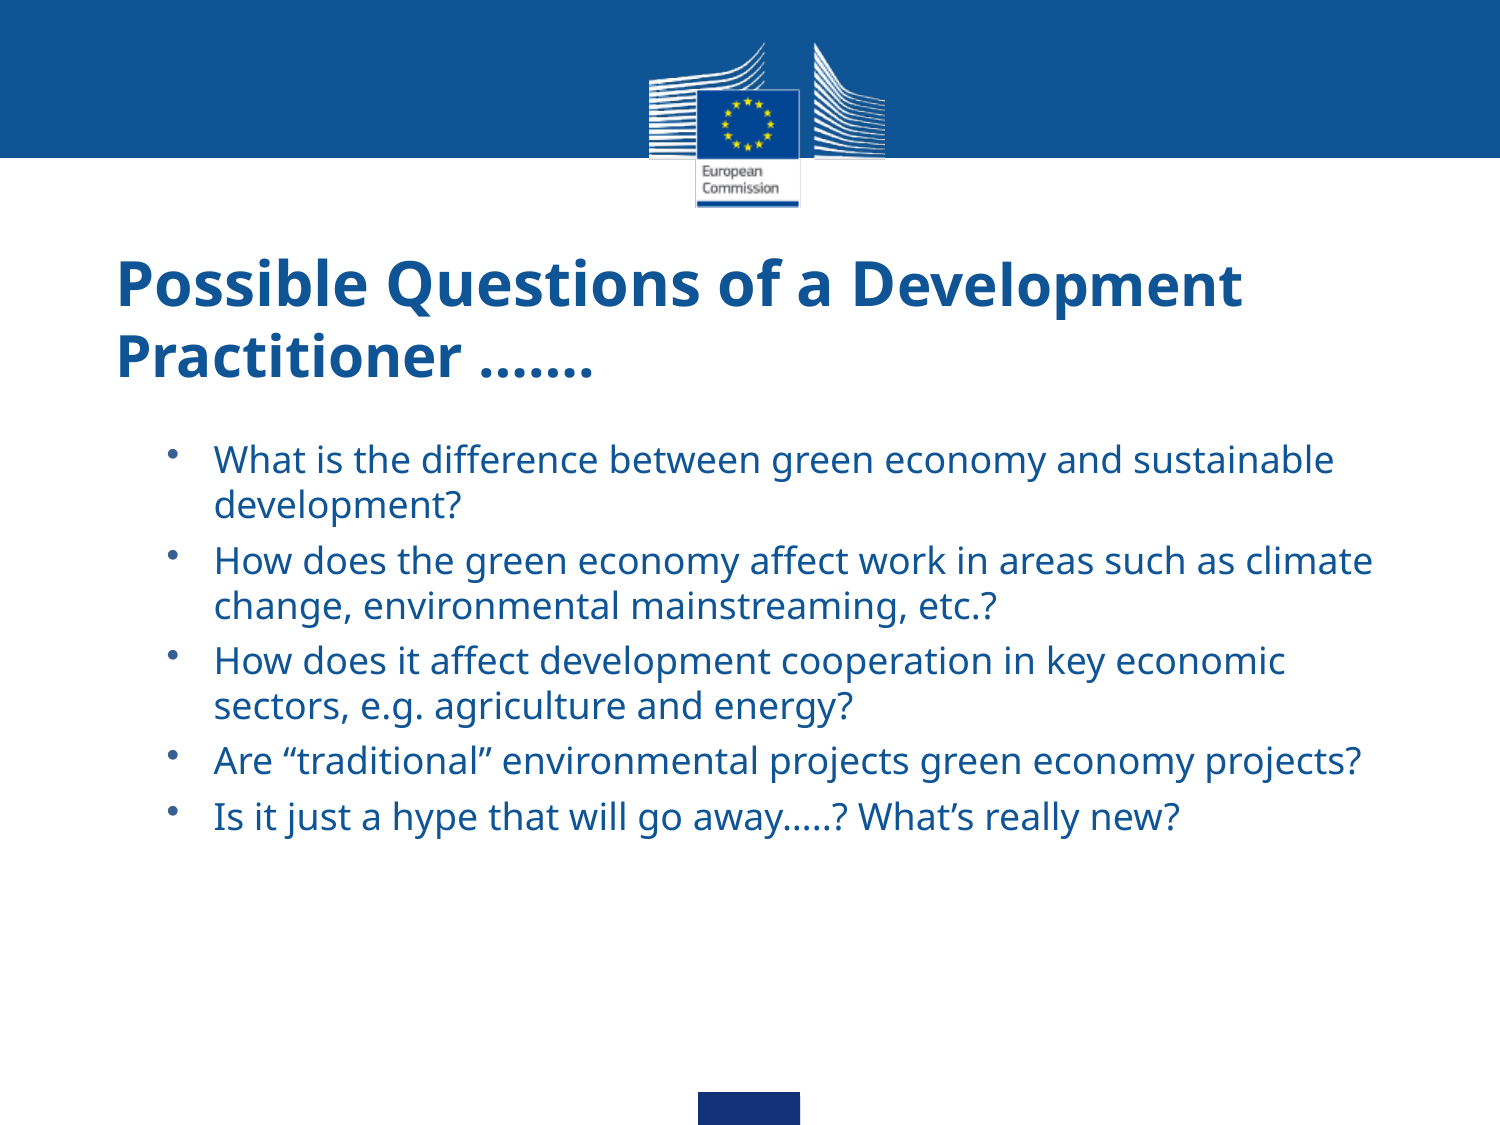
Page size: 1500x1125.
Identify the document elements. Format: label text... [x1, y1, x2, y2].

title Possible Questions of a Development Practitioner ……. [41, 172, 1412, 386]
list What is the difference between green economy and sustainable development? How does the green economy affect work in areas such as climate change, environmental mainstreaming, etc.? How does it affect development cooperation in key economic sectors, e.g. agriculture and energy? Are “traditional” environmental projects green economy projects? Is it just a hype that will go away…..? What’s really new? [76, 373, 1427, 1024]
picture [649, 42, 885, 172]
